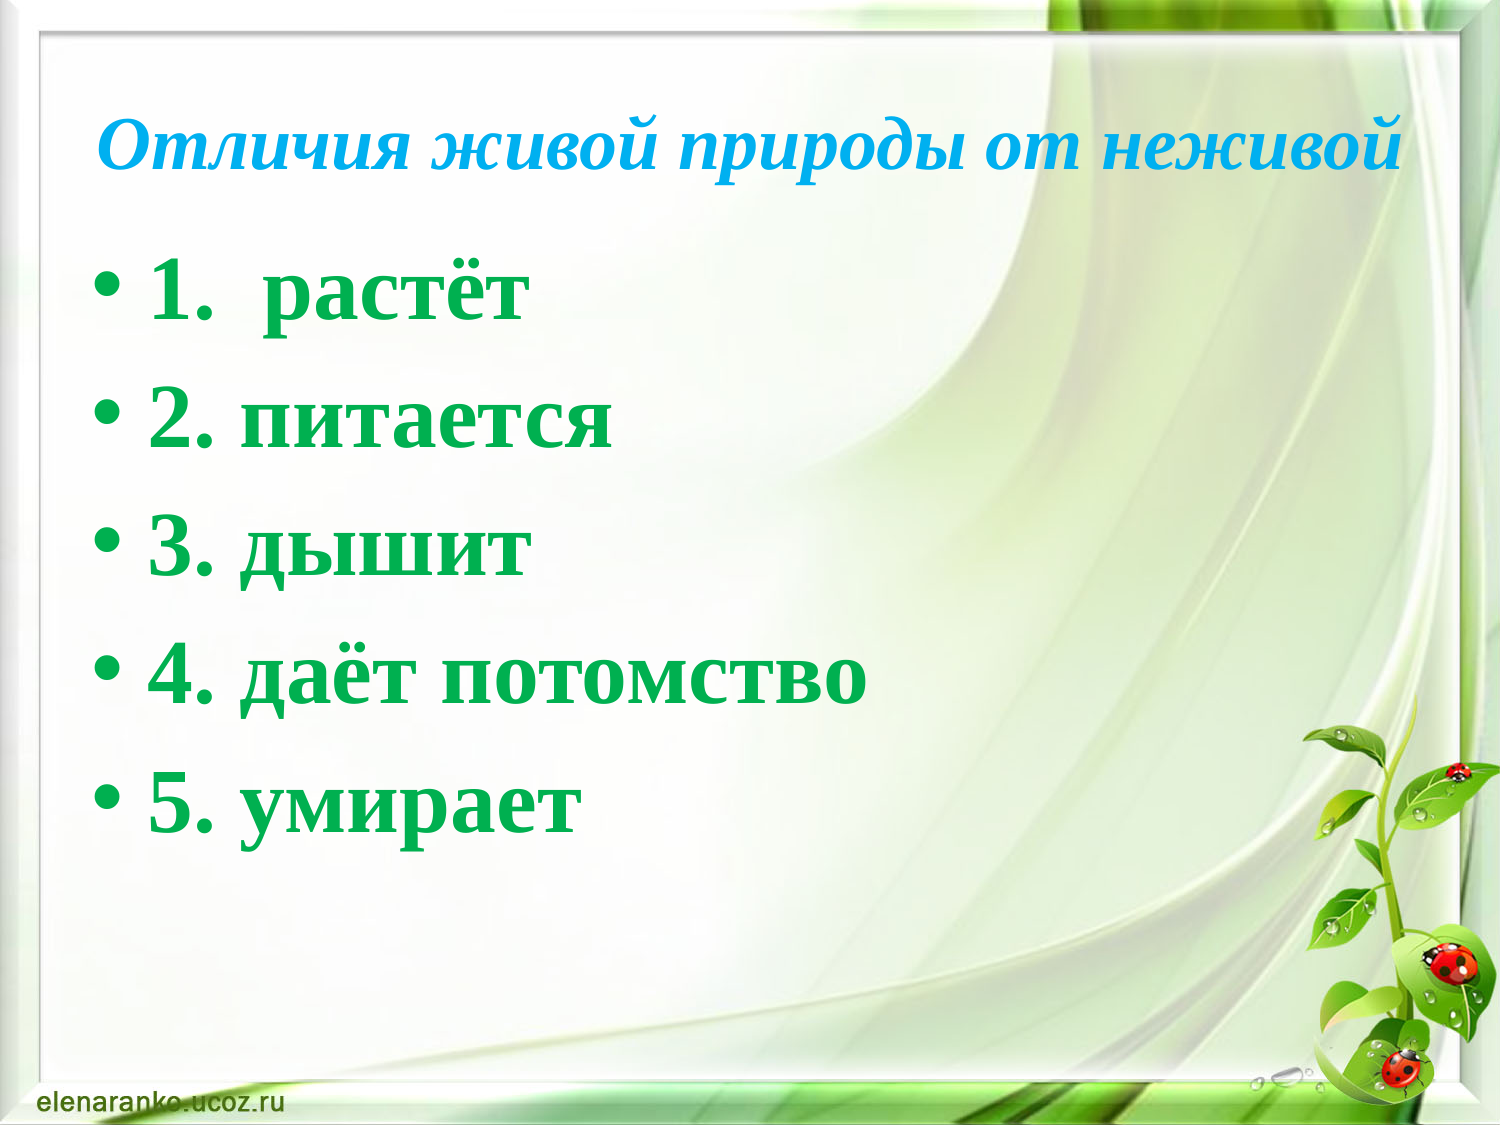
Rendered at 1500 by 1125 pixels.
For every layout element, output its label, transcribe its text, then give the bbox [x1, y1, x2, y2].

list 1. растёт 2. питается 3. дышит 4. даёт потомство 5. умирает [76, 233, 1400, 1024]
title Отличия живой природы от неживой [75, 45, 1425, 233]
picture [0, 0, 1500, 1125]
